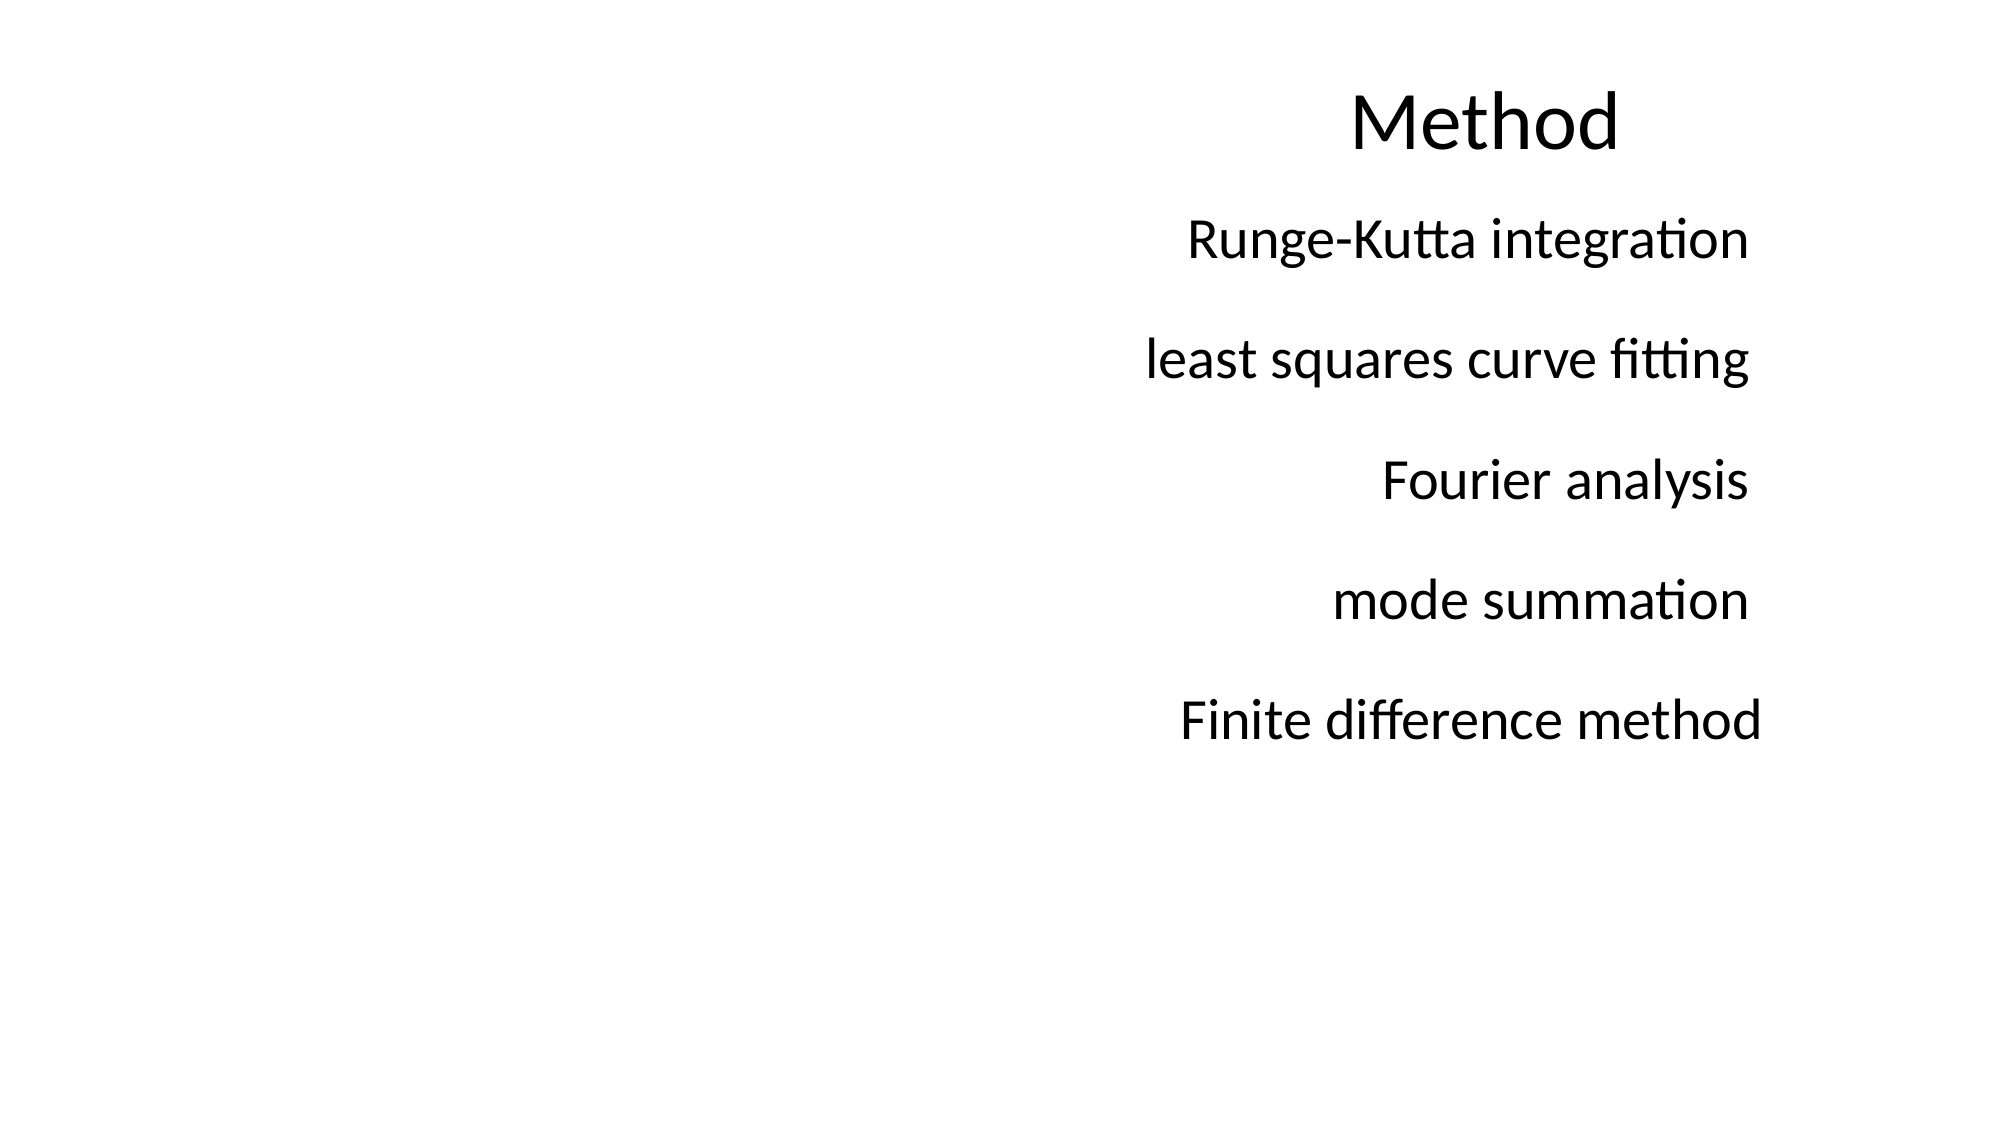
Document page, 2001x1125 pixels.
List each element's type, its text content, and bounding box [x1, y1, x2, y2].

text_box Fourier analysis [1241, 433, 1765, 519]
text_box Finite difference method [1113, 673, 1778, 759]
text_box mode summation [1241, 553, 1765, 639]
text_box Method [1334, 58, 1931, 174]
text_box least squares curve fitting [874, 313, 1765, 398]
text_box Runge-Kutta integration [874, 192, 1765, 278]
